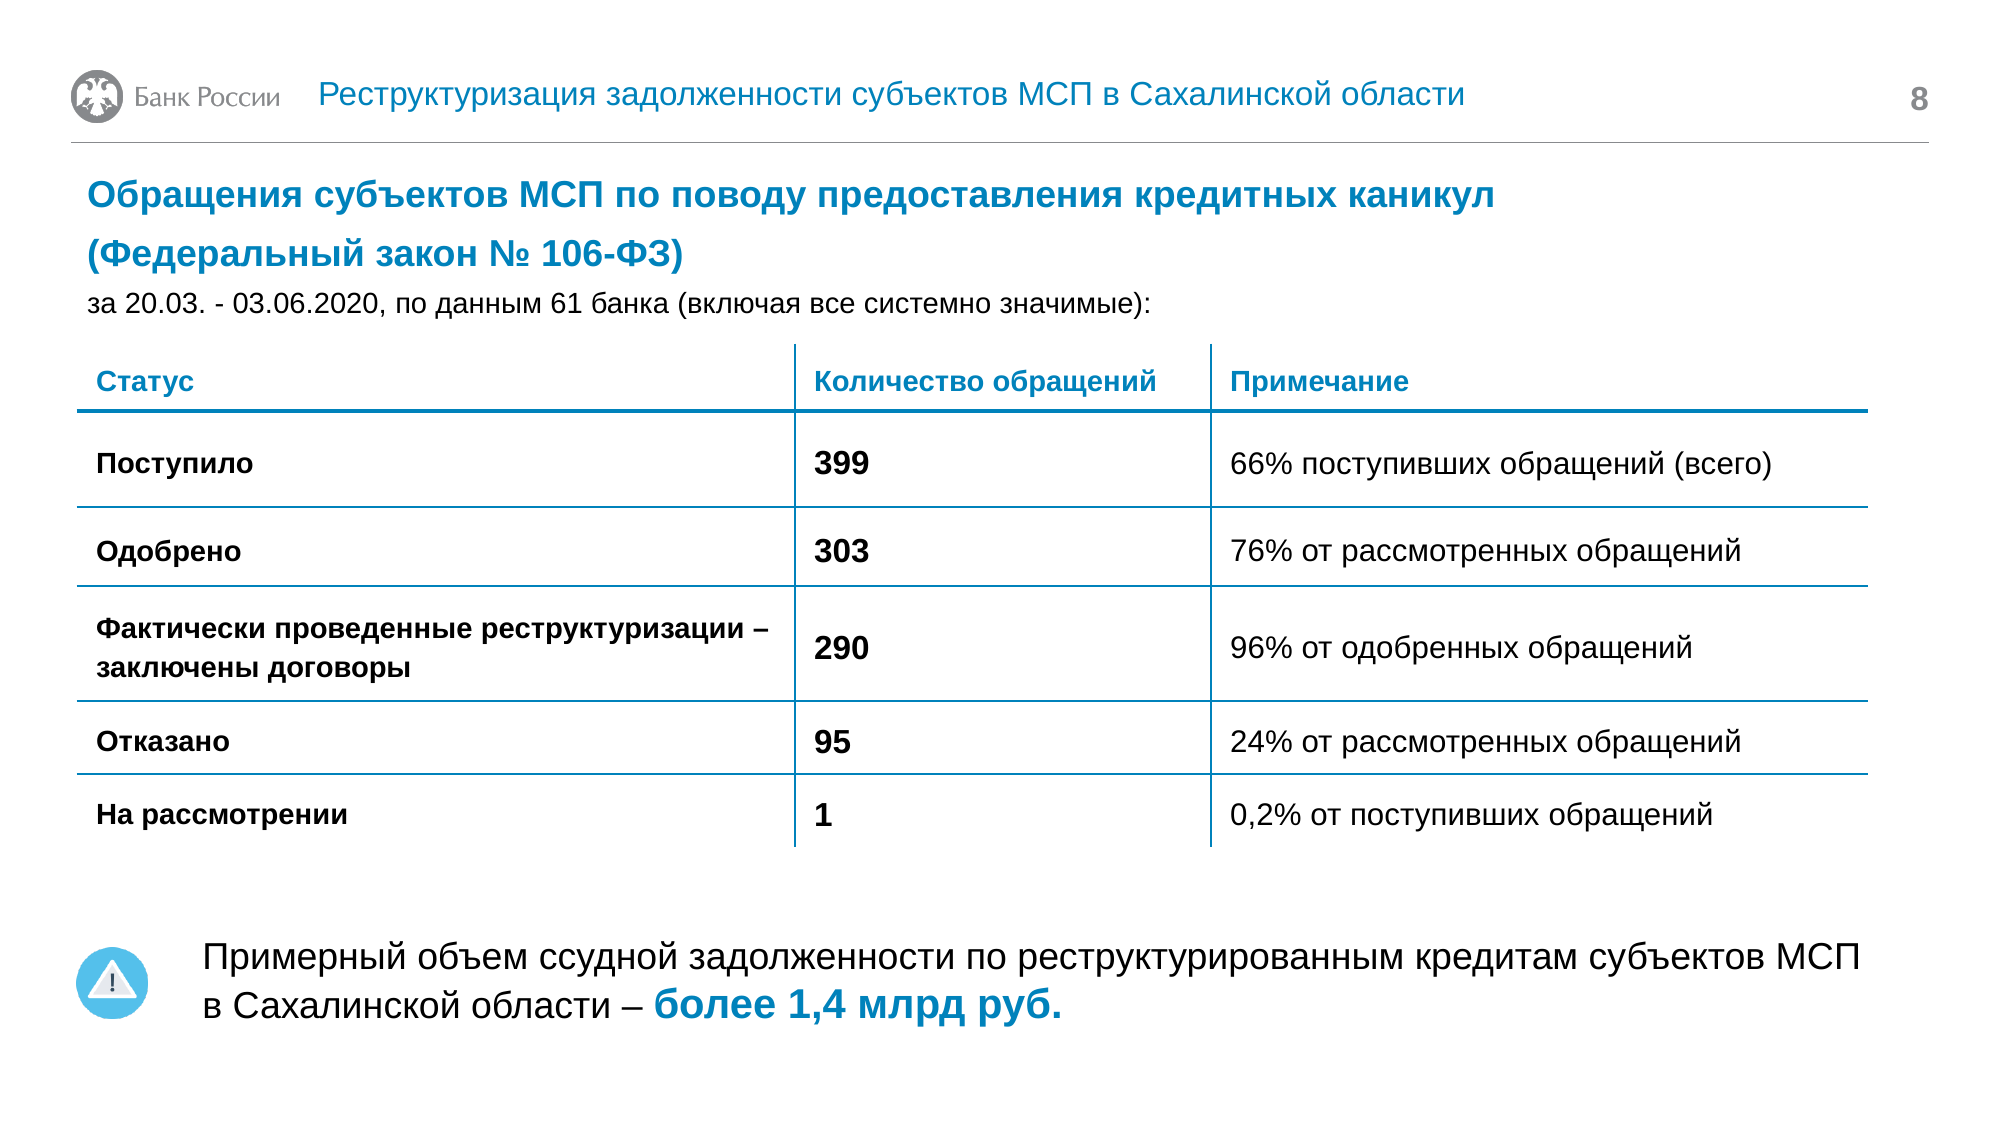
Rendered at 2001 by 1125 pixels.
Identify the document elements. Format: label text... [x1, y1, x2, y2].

table_cell На рассмотрении [77, 775, 794, 847]
slide_number 8 [1806, 70, 1929, 124]
table_cell 66% поступивших обращений (всего) [1212, 413, 1868, 506]
table_cell 1 [796, 775, 1210, 847]
table_cell 303 [796, 508, 1210, 585]
table_cell 95 [796, 702, 1210, 773]
table_cell Поступило [77, 413, 794, 506]
text_box Обращения субъектов МСП по поводу предоставления кредитных каникул (Федеральный закон № 106-ФЗ) за 20.03. - 03.06.2020, по данным 61 банка (включая все системно значимые): [72, 149, 1929, 327]
table_cell Отказано [77, 702, 794, 773]
table_cell 76% от рассмотренных обращений [1212, 508, 1868, 585]
picture [76, 947, 148, 1019]
picture [71, 70, 279, 123]
table_header Примечание [1212, 344, 1868, 409]
table_cell 96% от одобренных обращений [1212, 587, 1868, 700]
table_cell Одобрено [77, 508, 794, 585]
table_cell Фактически проведенные реструктуризации – заключены договоры [77, 587, 794, 700]
table_cell 399 [796, 413, 1210, 506]
table_header Количество обращений [796, 344, 1210, 409]
table_cell 0,2% от поступивших обращений [1212, 775, 1868, 847]
table_header Статус [77, 344, 794, 409]
text_box Примерный объем ссудной задолженности по реструктурированным кредитам субъектов МСП в Сахалинской области – более 1,4 млрд руб. [187, 924, 1885, 1035]
table_cell 24% от рассмотренных обращений [1212, 702, 1868, 773]
title Реструктуризация задолженности субъектов МСП в Сахалинской области [318, 77, 1526, 135]
table_cell 290 [796, 587, 1210, 700]
